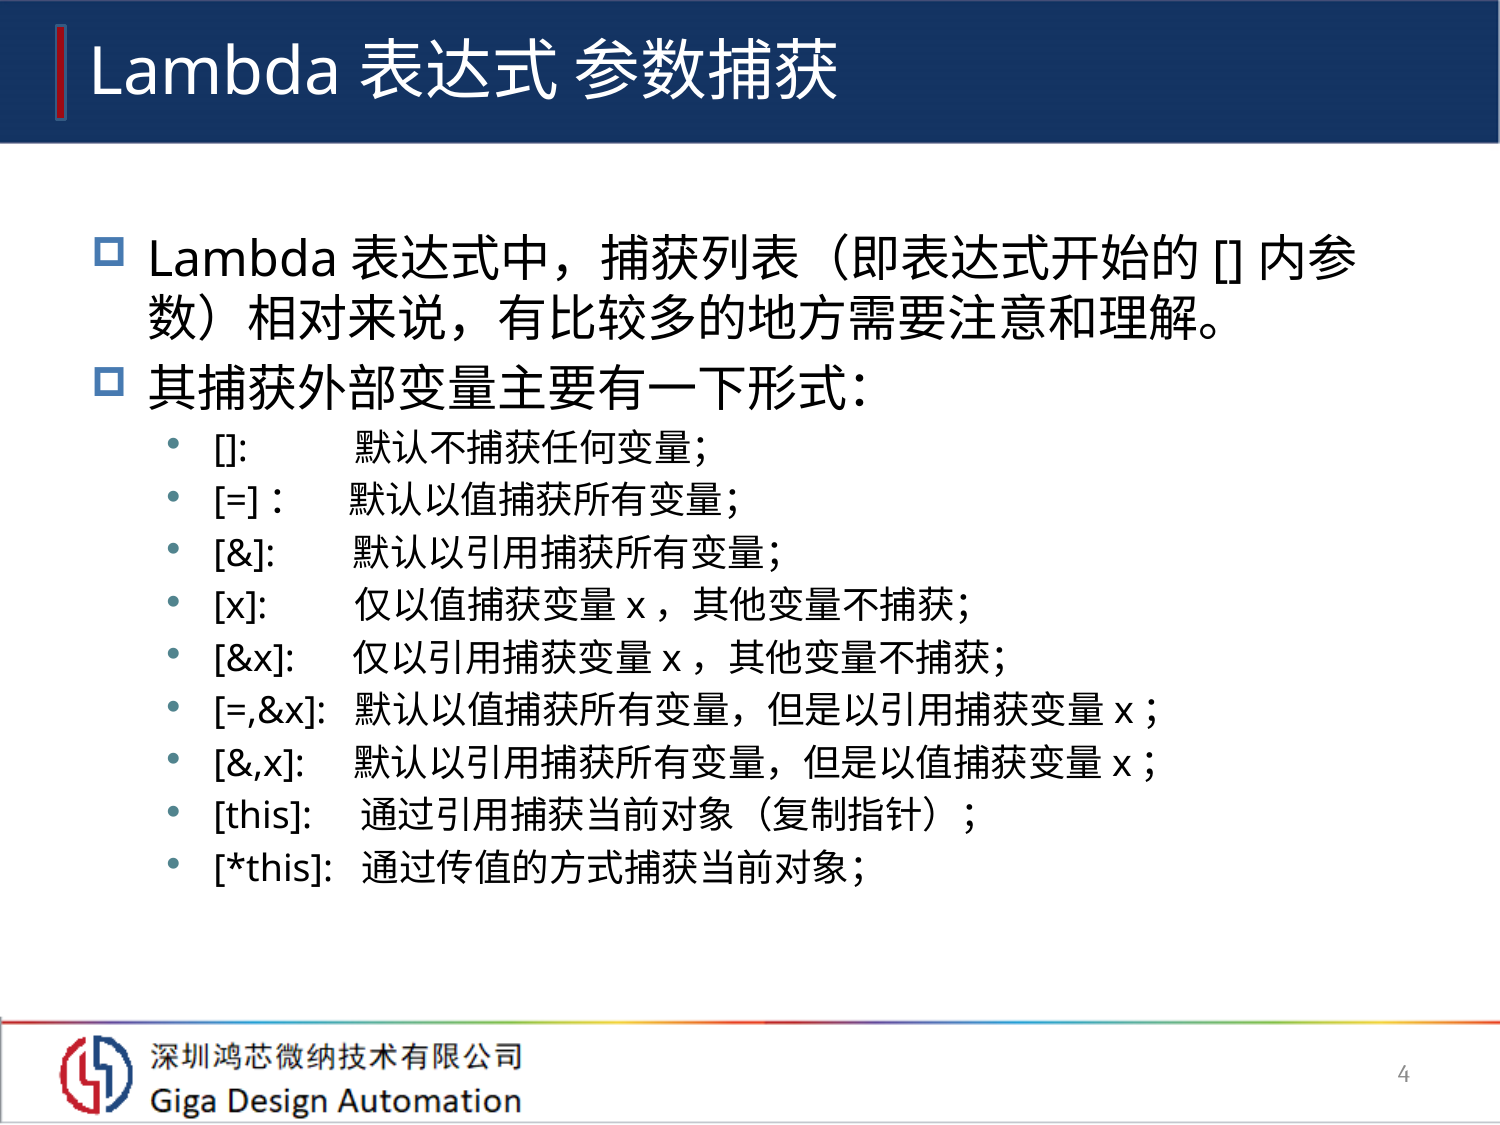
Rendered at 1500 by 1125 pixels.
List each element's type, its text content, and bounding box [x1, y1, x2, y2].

picture [0, 0, 1500, 1125]
title Lambda表达式 参数捕获 [73, 20, 1424, 138]
slide_number 4 [1074, 1042, 1425, 1103]
list Lambda表达式中，捕获列表（即表达式开始的[]内参数）相对来说，有比较多的地方需要注意和理解。 其捕获外部变量主要有一下形式： []: 默认不捕获任何变量； [=]： 默认以值捕获所有变量； [&]: 默认以引用捕获所有变量； [x]: 仅以值捕获变量x，其他变量不捕获； [&x]: 仅以引用捕获变量x，其他变量不捕获； [=,&x]: 默认以值捕获所有变量，但是以引用捕获变量x； [&,x]: 默认以引用捕获所有变量，但是以值捕获变量x； [this]: 通过引用捕获当前对象（复制指针）； [*this]: 通过传值的方式捕获当前对象； [76, 149, 1424, 1012]
